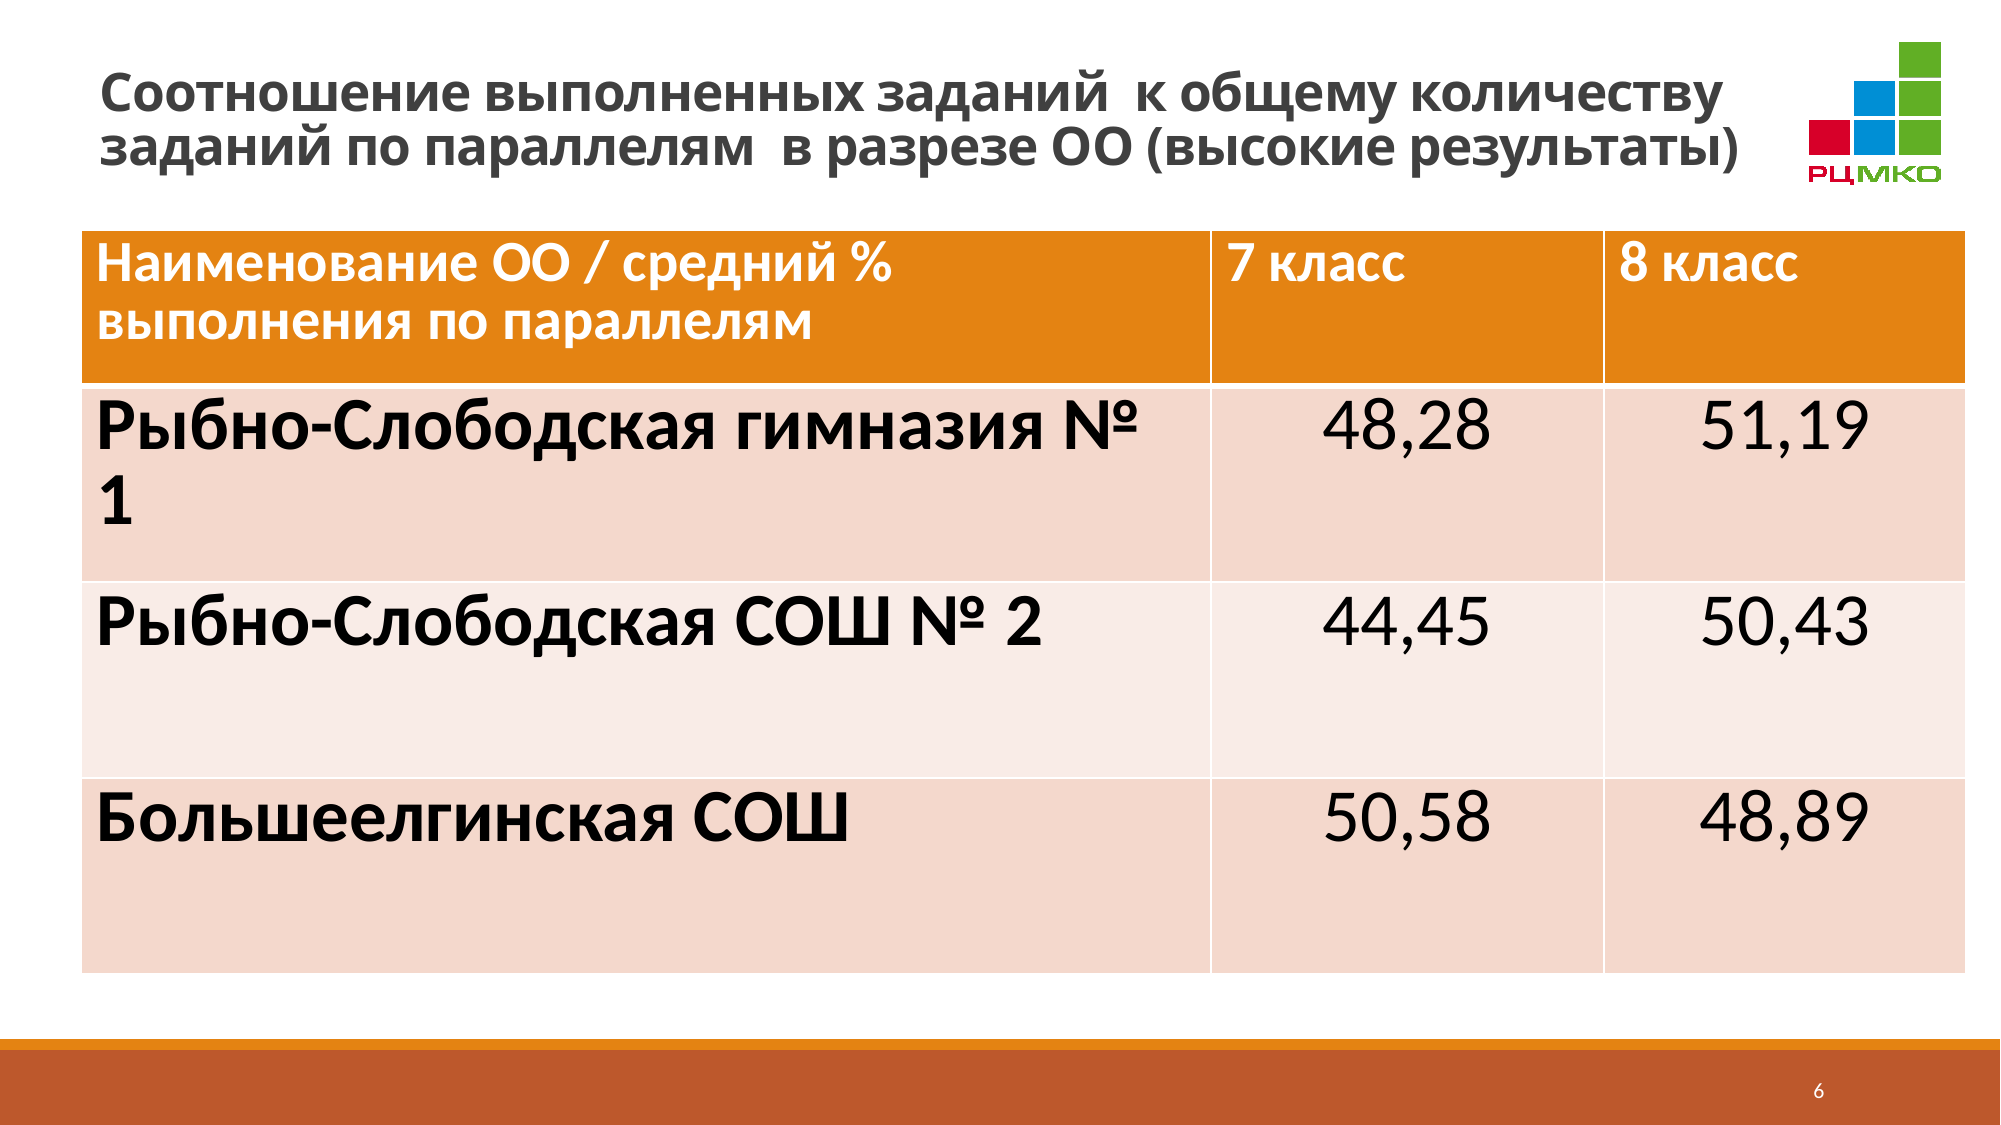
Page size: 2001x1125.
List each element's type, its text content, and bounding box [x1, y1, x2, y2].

table_cell Рыбно-Слободская СОШ № 2 [82, 583, 1210, 777]
table_header 8 класс [1605, 231, 1965, 383]
picture [1809, 41, 1941, 185]
table_header Наименование ОО / средний % выполнения по параллелям [82, 231, 1210, 383]
table_cell 51,19 [1605, 389, 1965, 581]
table_cell 50,58 [1212, 779, 1603, 973]
table_cell 48,89 [1605, 779, 1965, 973]
table_cell 44,45 [1212, 583, 1603, 777]
table_header 7 класс [1212, 231, 1603, 383]
slide_number 6 [1624, 1059, 1840, 1120]
table_cell Рыбно-Слободская гимназия № 1 [82, 389, 1210, 581]
title Соотношение выполненных заданий к общему количеству заданий по параллелям в разрезе ОО (высокие результаты) [84, 47, 1806, 185]
table_cell 50,43 [1605, 583, 1965, 777]
table_cell 48,28 [1212, 389, 1603, 581]
table_cell Большеелгинская СОШ [82, 779, 1210, 973]
